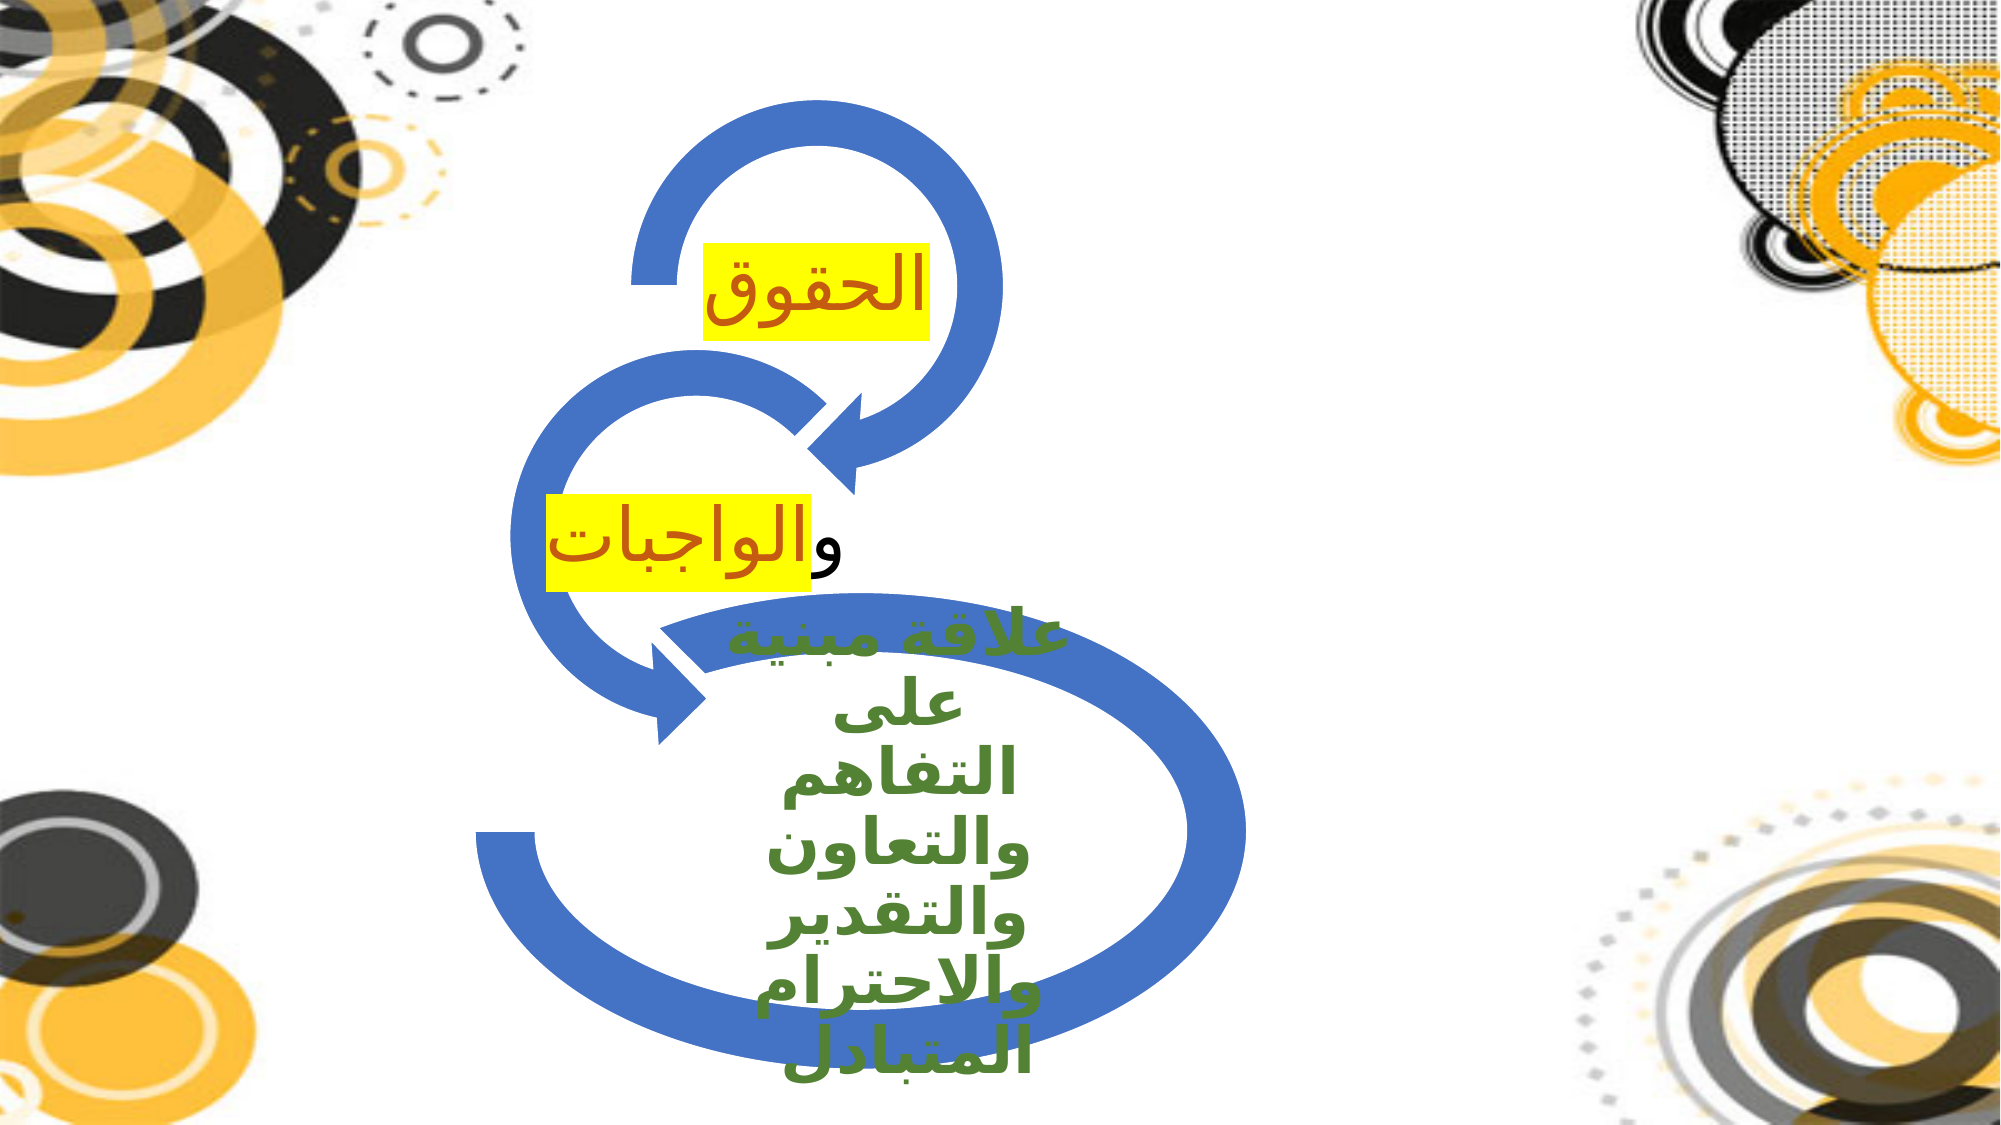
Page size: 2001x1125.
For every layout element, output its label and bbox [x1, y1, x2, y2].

picture [852, 999, 940, 1007]
picture [0, 0, 2001, 1125]
picture [779, 999, 843, 1007]
picture [796, 1068, 817, 1076]
list [0, 94, 1844, 999]
picture [981, 1056, 997, 1065]
